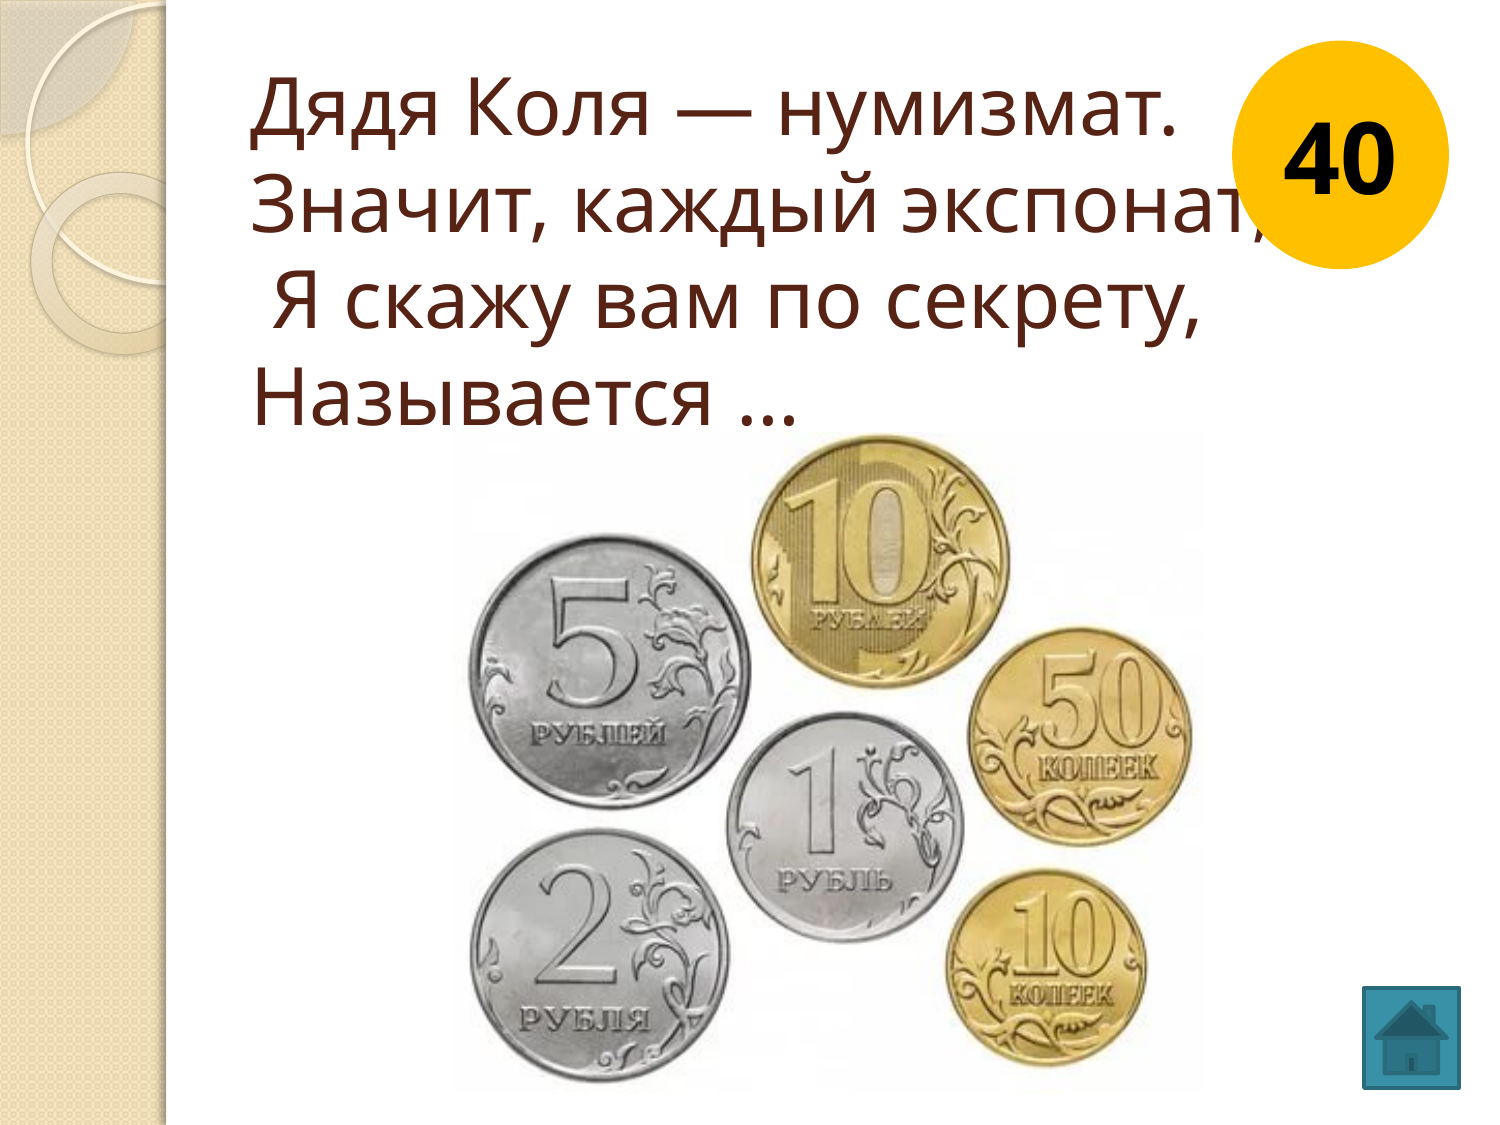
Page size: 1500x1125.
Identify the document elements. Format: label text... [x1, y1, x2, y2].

text_box 40 [1232, 40, 1449, 270]
picture [454, 432, 1205, 1094]
text_box [1362, 986, 1461, 1090]
title Дядя Коля — нумизмат. Значит, каждый экспонат, Я скажу вам по секрету, Называется … [235, 45, 1466, 646]
